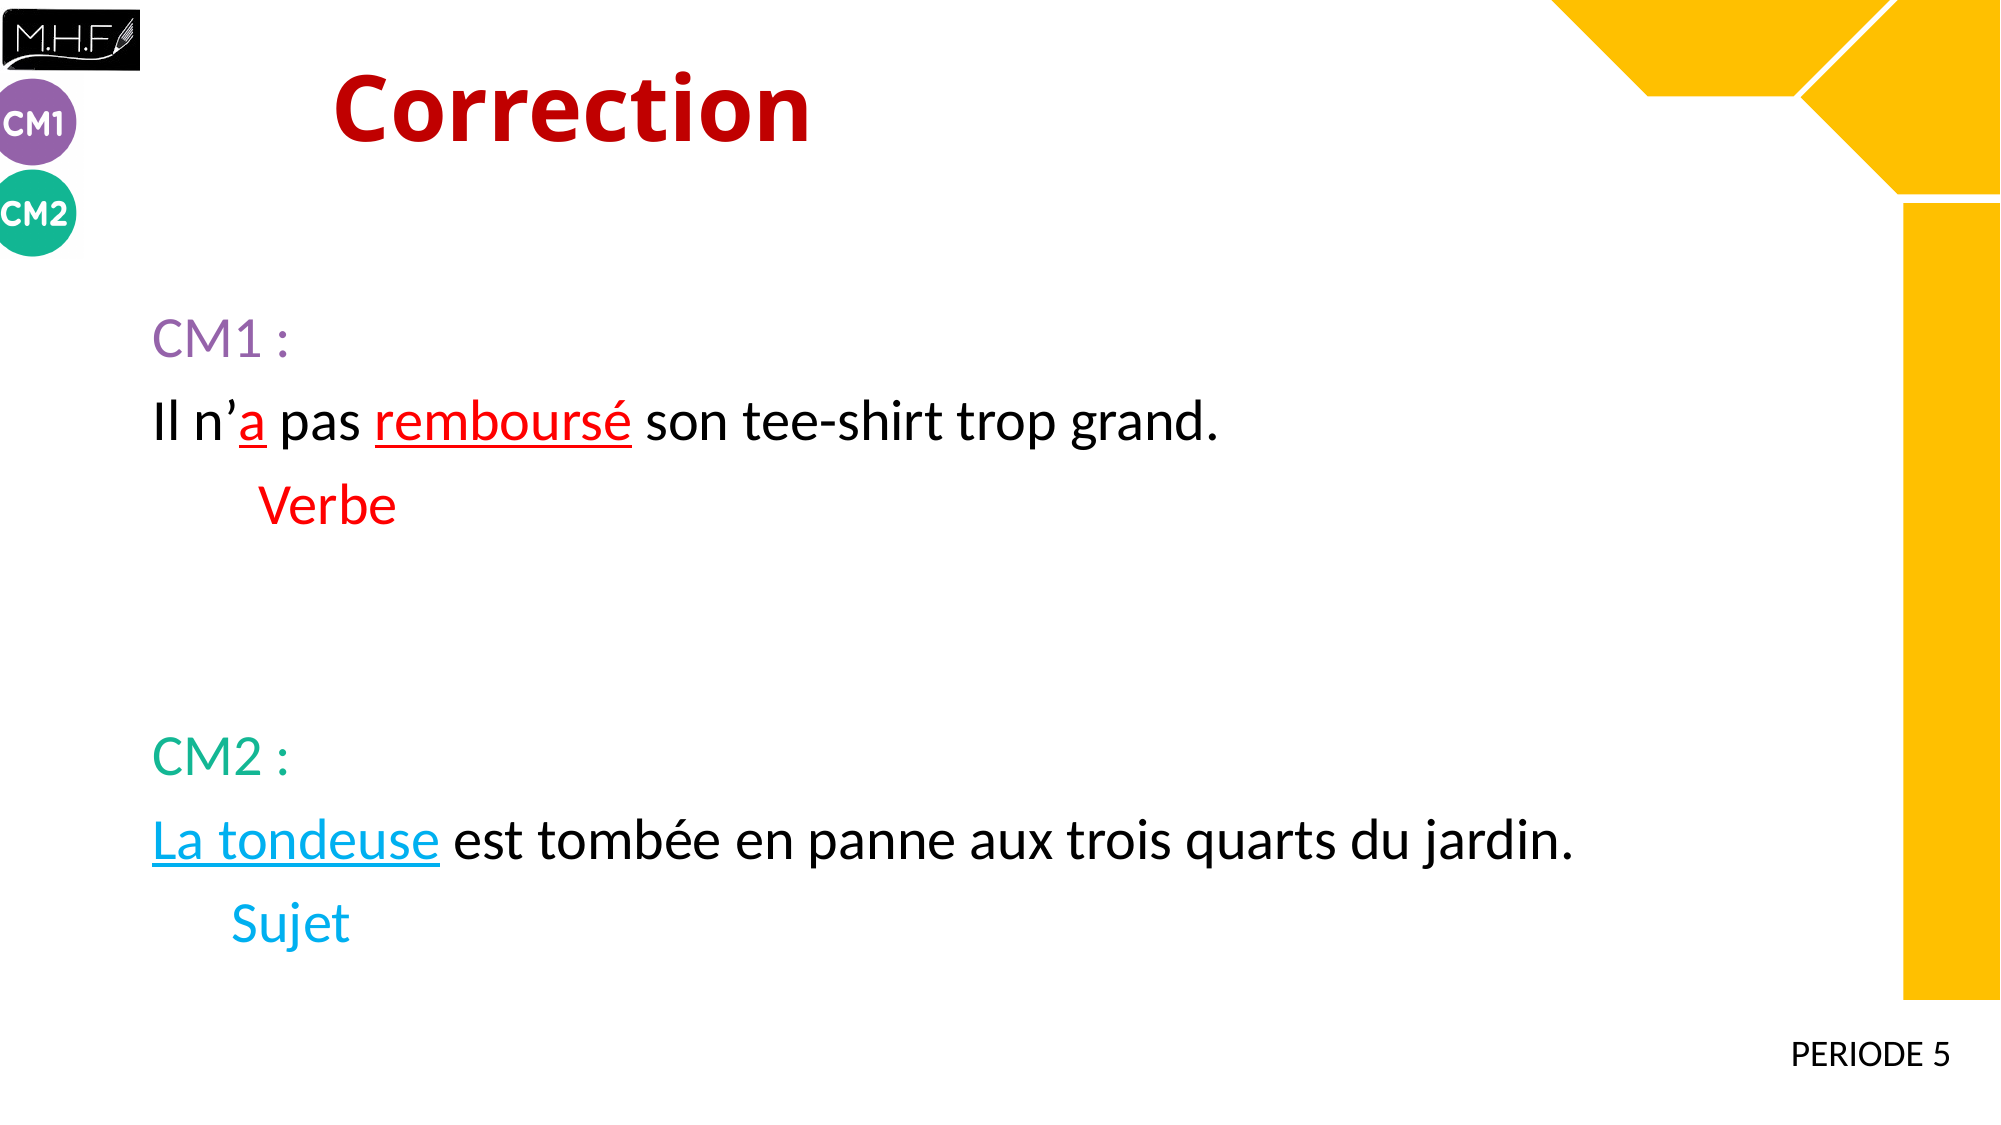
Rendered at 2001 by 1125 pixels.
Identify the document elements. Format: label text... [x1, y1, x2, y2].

text_box [1549, 0, 1892, 98]
list CM1 : Il n’a pas remboursé son tee-shirt trop grand. Verbe CM2 : La tondeuse est tombée en panne aux trois quarts du jardin. Sujet [137, 299, 1863, 1014]
title Correction [316, 3, 1863, 221]
text_box [1799, 0, 2000, 196]
text_box PERIODE 5 [1362, 1021, 1967, 1125]
text_box [1902, 202, 2000, 1001]
picture [0, 7, 140, 259]
